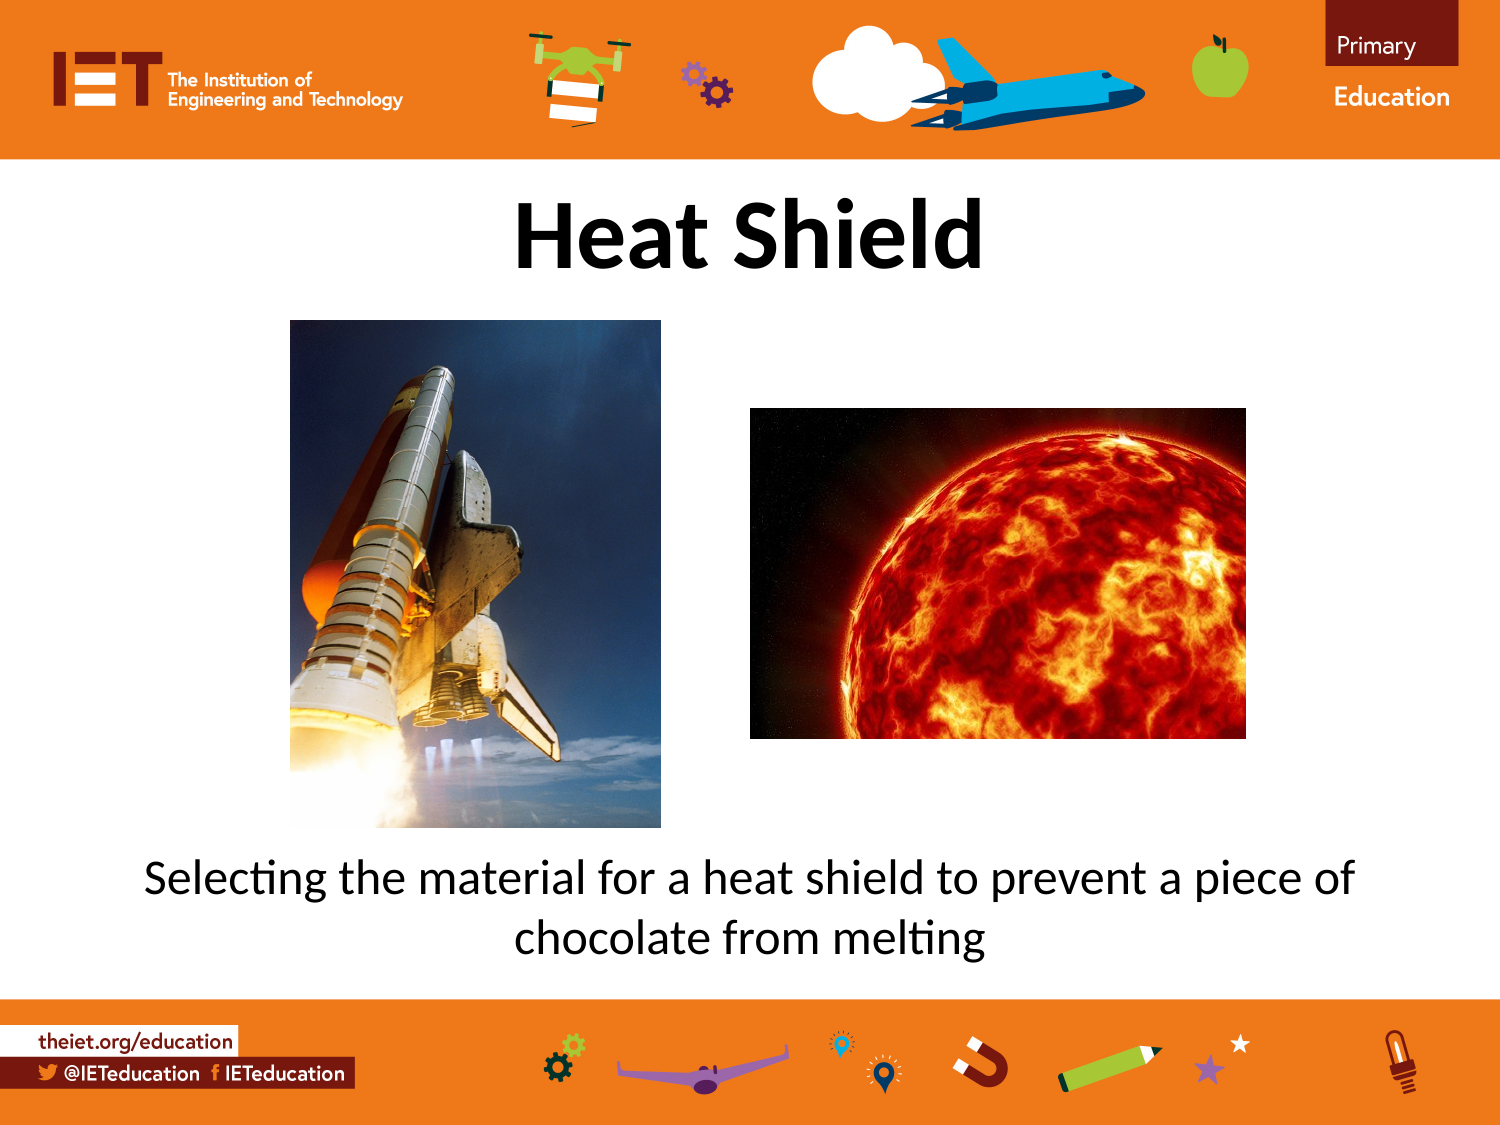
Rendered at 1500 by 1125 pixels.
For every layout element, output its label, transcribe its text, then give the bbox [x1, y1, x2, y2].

text_box Selecting the material for a heat shield to prevent a piece of chocolate from melting [128, 836, 1372, 972]
picture [0, 0, 1500, 1125]
text_box Heat Shield [147, 161, 1353, 296]
